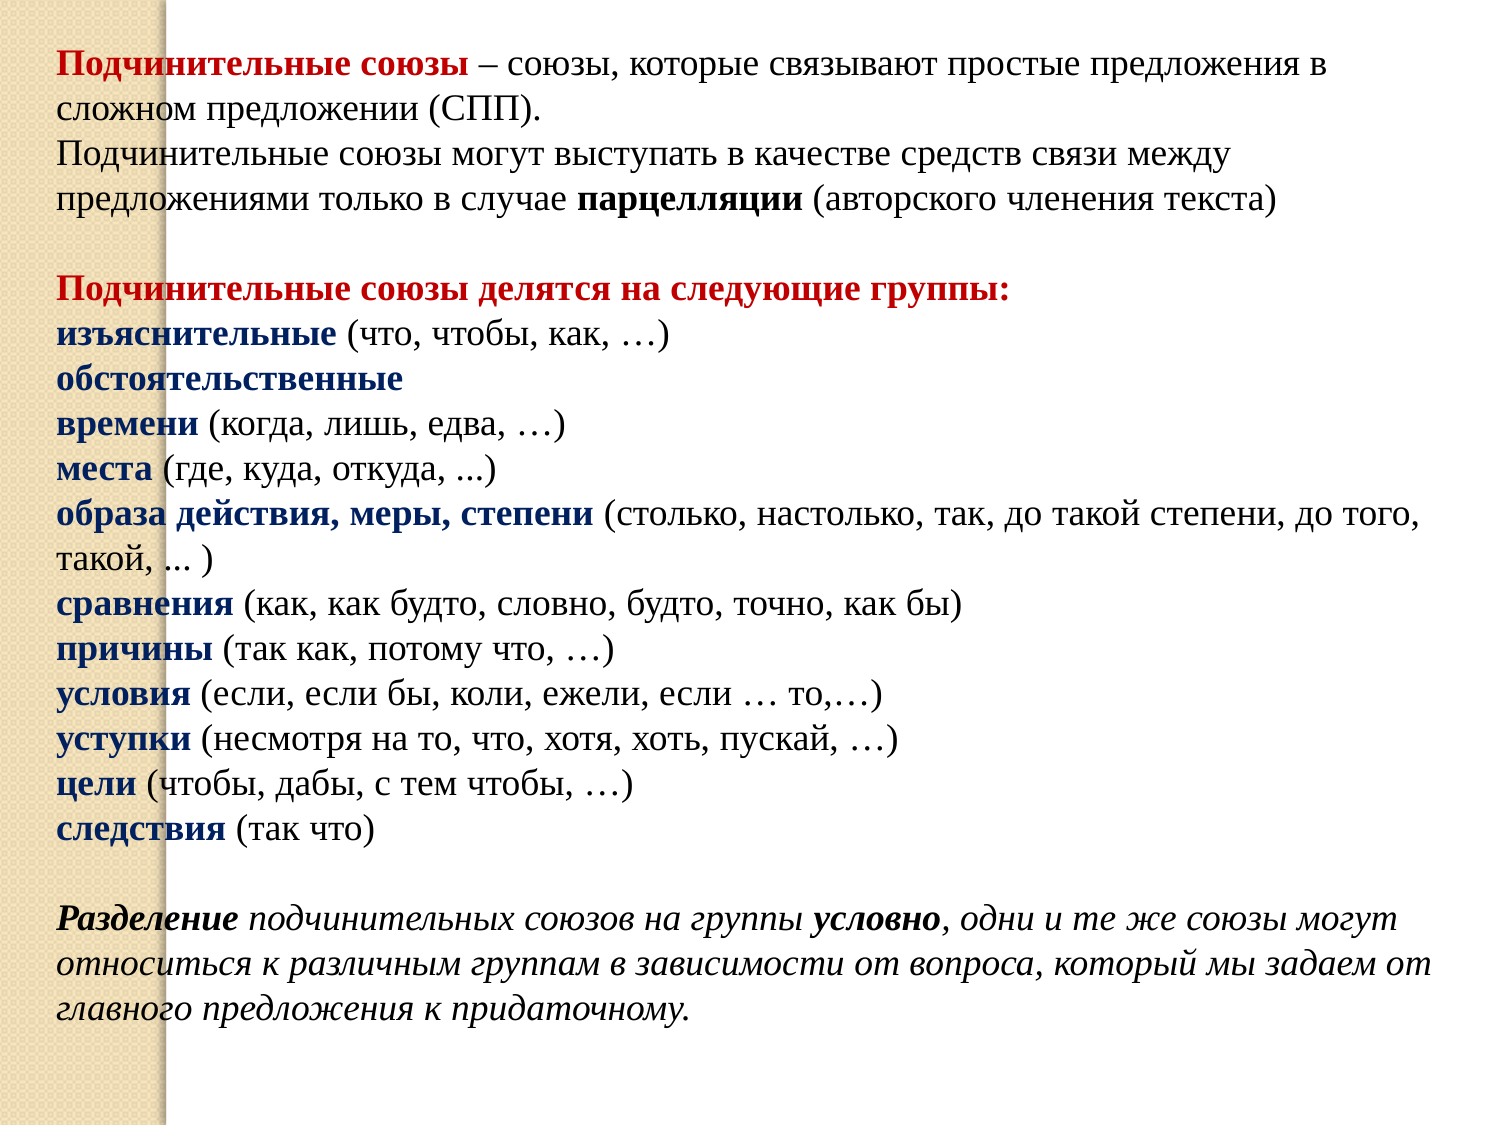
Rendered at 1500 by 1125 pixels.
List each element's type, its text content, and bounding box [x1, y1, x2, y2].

text_box Подчинительные союзы – союзы, которые связывают простые предложения в сложном предложении (СПП). Подчинительные союзы могут выступать в качестве средств связи между предложениями только в случае парцелляции (авторского членения текста) Подчинительные союзы делятся на следующие группы: изъяснительные (что, чтобы, как, …) обстоятельственные времени (когда, лишь, едва, …) места (где, куда, откуда, ...) образа действия, меры, степени (столько, настолько, так, до такой степени, до того, такой, ... ) сравнения (как, как будто, словно, будто, точно, как бы) причины (так как, потому что, …) условия (если, если бы, коли, ежели, если … то,…) уступки (несмотря на то, что, хотя, хоть, пускай, …) цели (чтобы, дабы, с тем чтобы, …) следствия (так что) Разделение подчинительных союзов на группы условно, одни и те же союзы могут относиться к различным группам в зависимости от вопроса, который мы задаем от главного предложения к придаточному. [41, 30, 1471, 1036]
